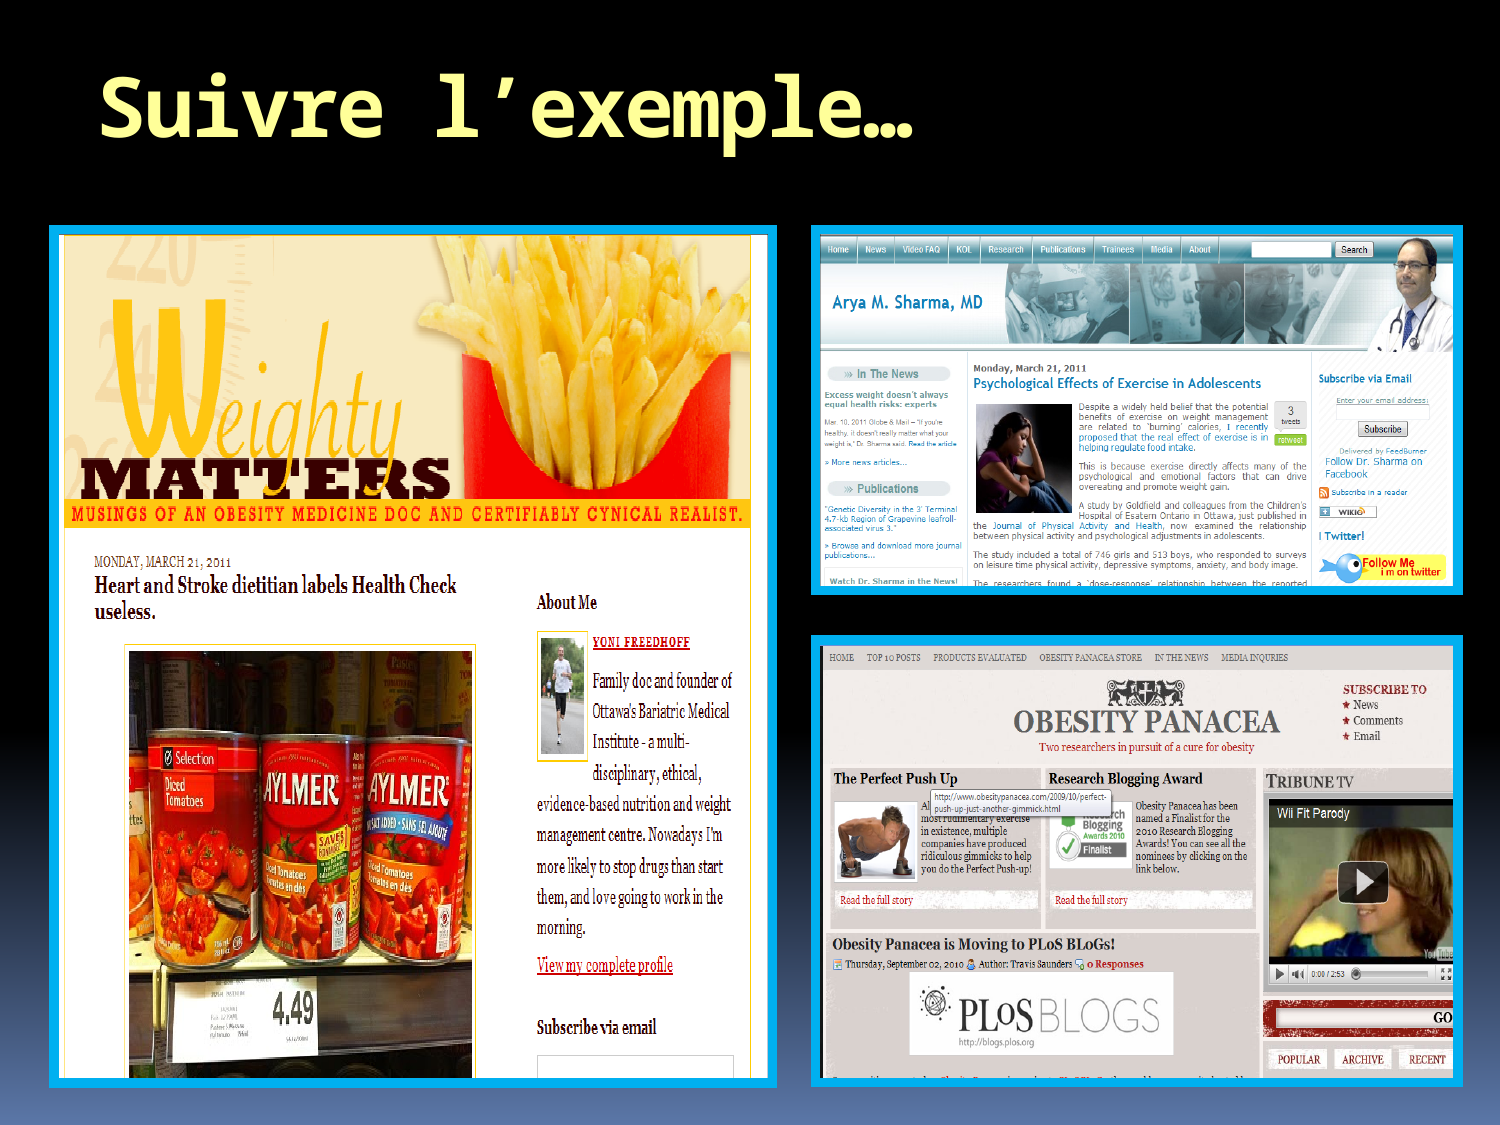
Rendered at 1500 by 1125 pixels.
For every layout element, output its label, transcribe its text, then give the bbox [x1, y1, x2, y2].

picture [60, 235, 767, 1077]
picture [821, 235, 1452, 585]
title Suivre l’exemple… [82, 46, 1432, 197]
picture [821, 646, 1452, 1077]
